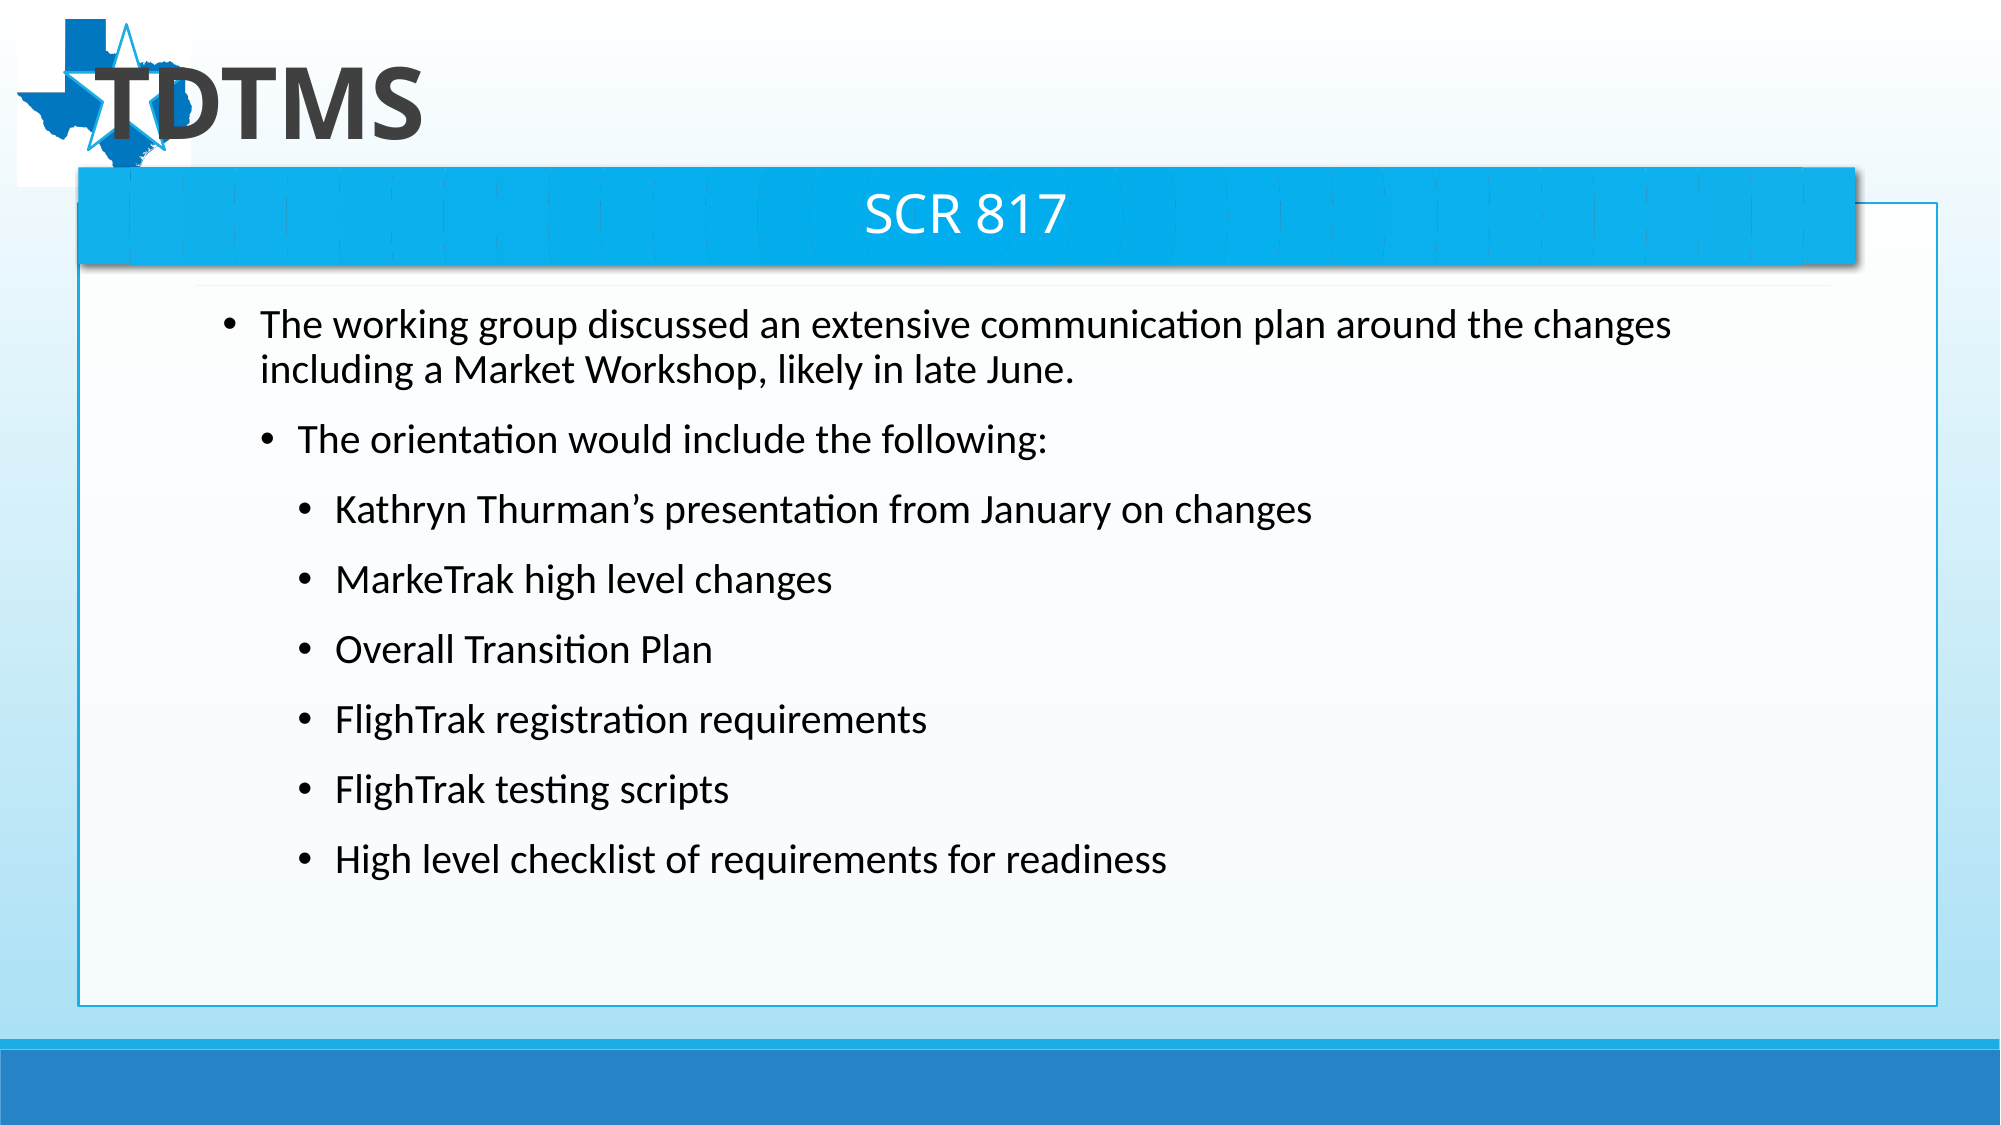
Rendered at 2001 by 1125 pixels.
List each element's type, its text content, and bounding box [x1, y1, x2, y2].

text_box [77, 166, 1938, 1059]
picture [16, 19, 192, 188]
title TDTMS [199, 24, 1802, 163]
